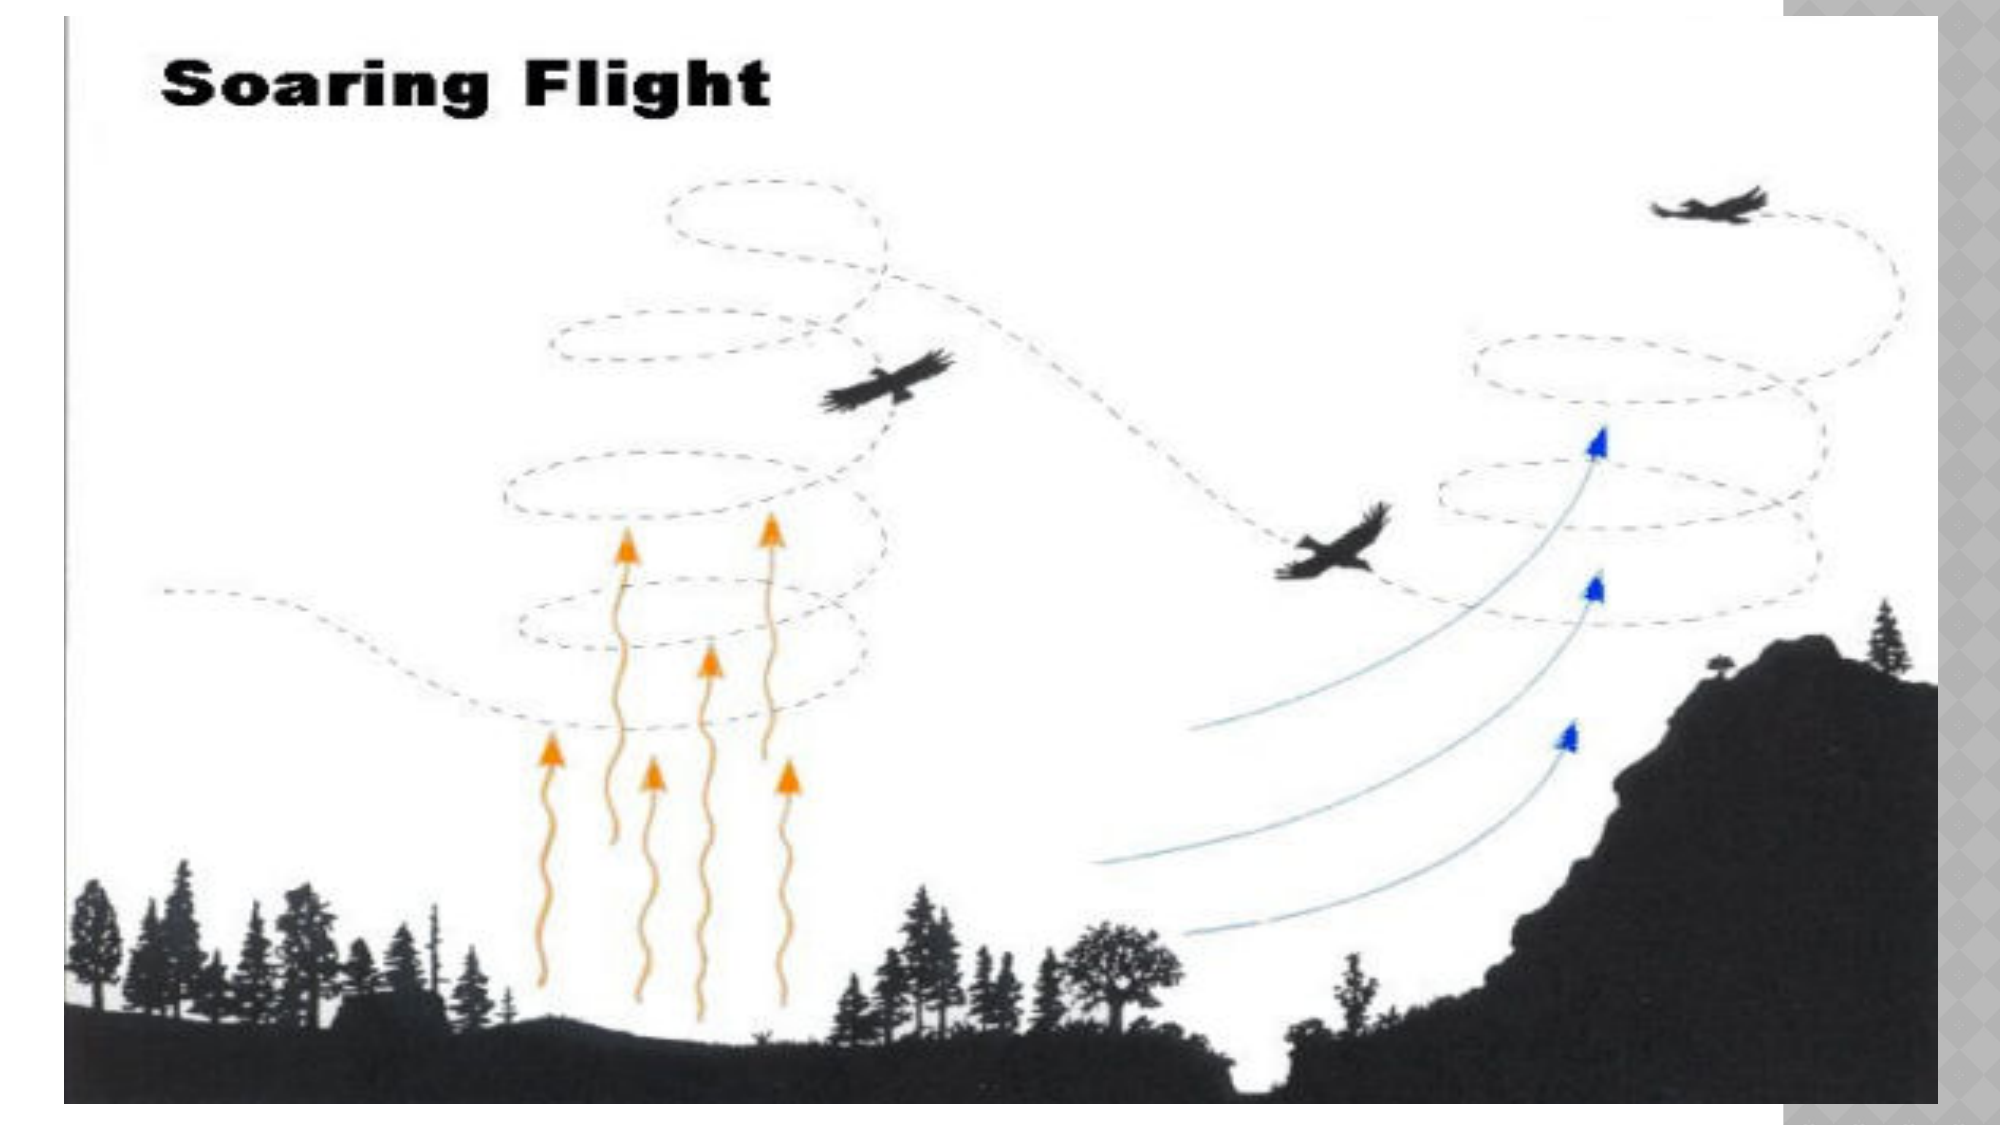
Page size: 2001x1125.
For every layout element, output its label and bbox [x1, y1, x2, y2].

list [63, 16, 1938, 1104]
